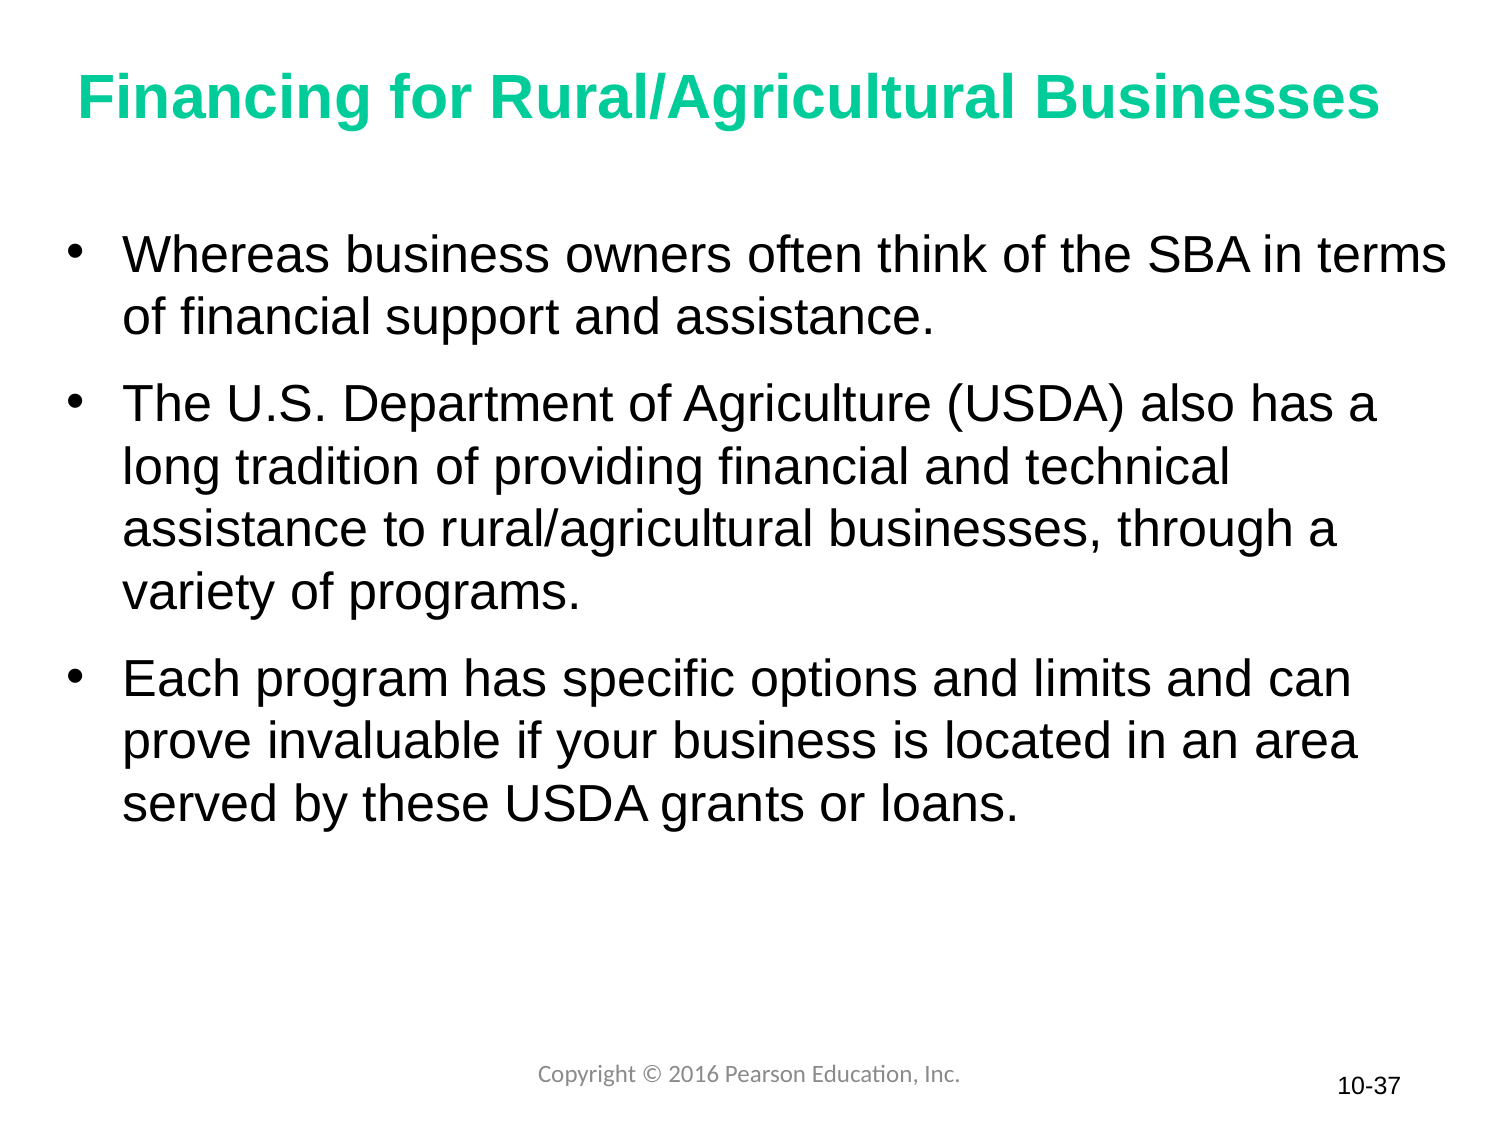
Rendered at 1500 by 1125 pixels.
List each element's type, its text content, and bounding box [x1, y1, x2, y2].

list Whereas business owners often think of the SBA in terms of financial support and assistance. The U.S. Department of Agriculture (USDA) also has a long tradition of providing financial and technical assistance to rural/agricultural businesses, through a variety of programs. Each program has specific options and limits and can prove invaluable if your business is located in an area served by these USDA grants or loans. [51, 212, 1498, 955]
title Financing for Rural/Agricultural Businesses [62, 0, 1413, 188]
footer Copyright © 2016 Pearson Education, Inc. [512, 1042, 988, 1103]
